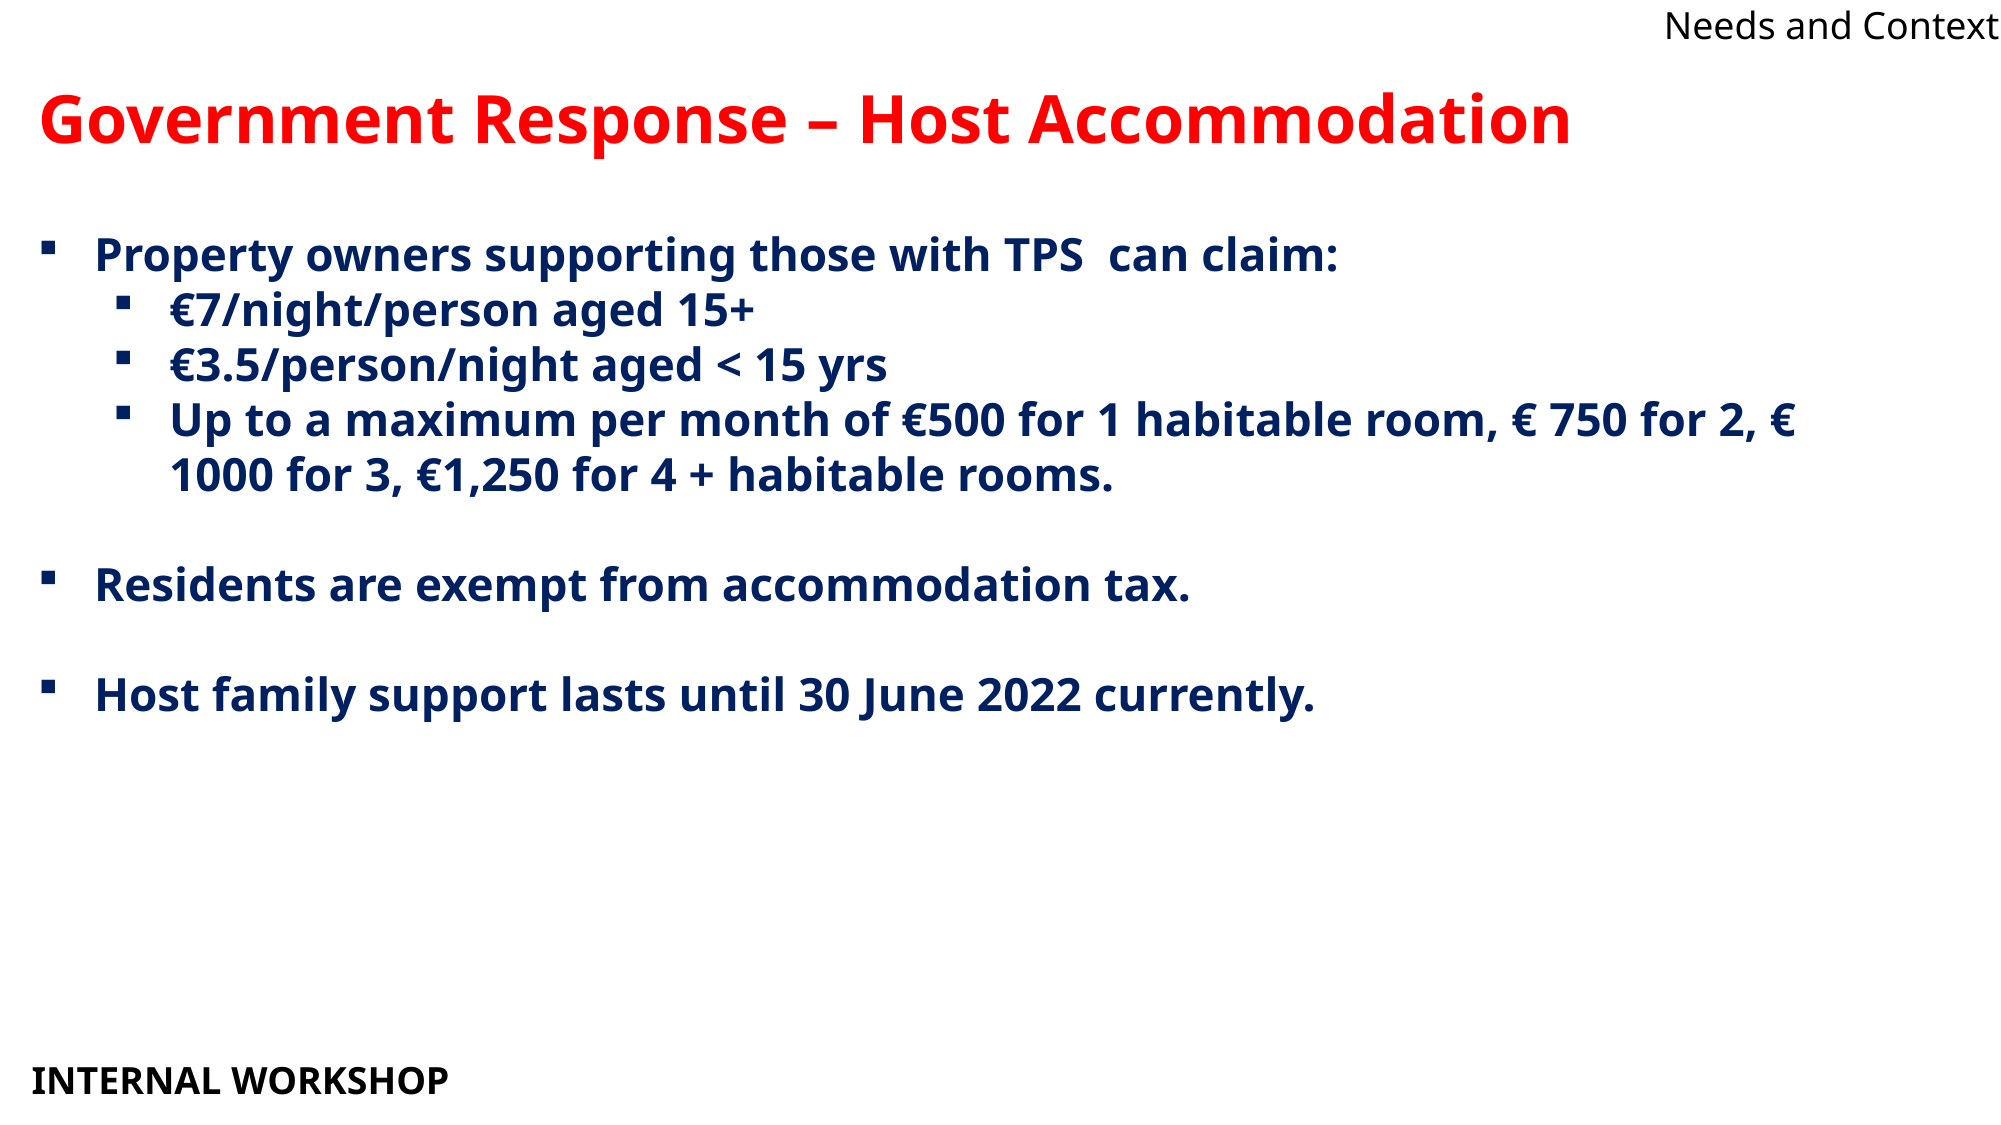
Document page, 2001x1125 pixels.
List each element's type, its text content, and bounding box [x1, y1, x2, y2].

text_box Needs and Context [1649, 0, 2000, 55]
text_box Government Response – Host Accommodation [23, 63, 1839, 228]
text_box Property owners supporting those with TPS can claim: €7/night/person aged 15+ €3.5/person/night aged < 15 yrs Up to a maximum per month of €500 for 1 habitable room, € 750 for 2, € 1000 for 3, €1,250 for 4 + habitable rooms. Residents are exempt from accommodation tax. Host family support lasts until 30 June 2022 currently. [23, 218, 1903, 893]
text_box INTERNAL WORKSHOP [16, 1049, 1041, 1110]
